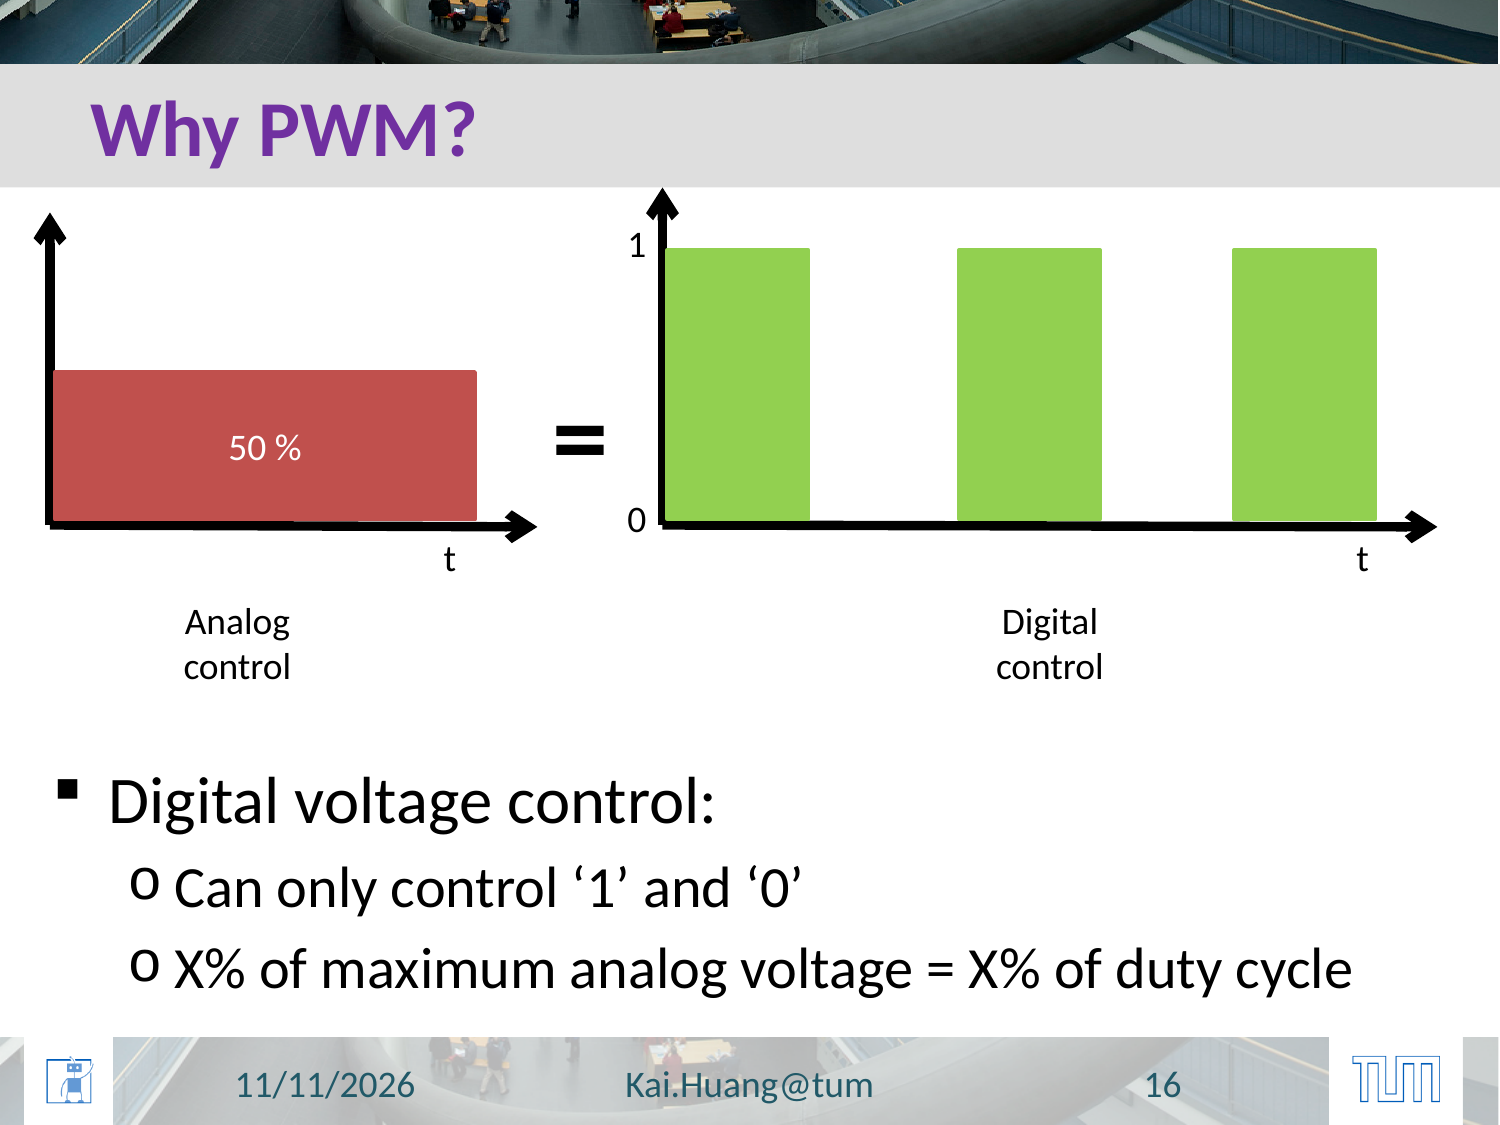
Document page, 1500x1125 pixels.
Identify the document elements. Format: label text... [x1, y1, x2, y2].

text_box Digital control [950, 589, 1150, 695]
text_box [1232, 248, 1377, 521]
text_box [666, 248, 810, 521]
slide_number 16 [1012, 1052, 1313, 1113]
text_box 0 [612, 487, 675, 548]
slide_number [162, 1052, 488, 1113]
text_box Analog control [137, 589, 338, 695]
list Digital voltage control: Can only control ‘1’ and ‘0’ X% of maximum analog voltage = X% of duty cycle [37, 750, 1425, 1000]
text_box t [1249, 526, 1475, 587]
picture [0, 1032, 1500, 1125]
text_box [49, 524, 538, 528]
text_box t [337, 526, 563, 587]
text_box 1 [666, 212, 675, 273]
text_box [957, 248, 1102, 521]
title Why PWM? [75, 62, 1425, 188]
text_box 50 % [54, 370, 477, 521]
text_box = [537, 356, 588, 506]
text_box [662, 524, 1438, 528]
picture [0, 0, 1500, 64]
footer Kai.Huang@tum [512, 1052, 988, 1113]
text_box 1 [612, 212, 658, 273]
